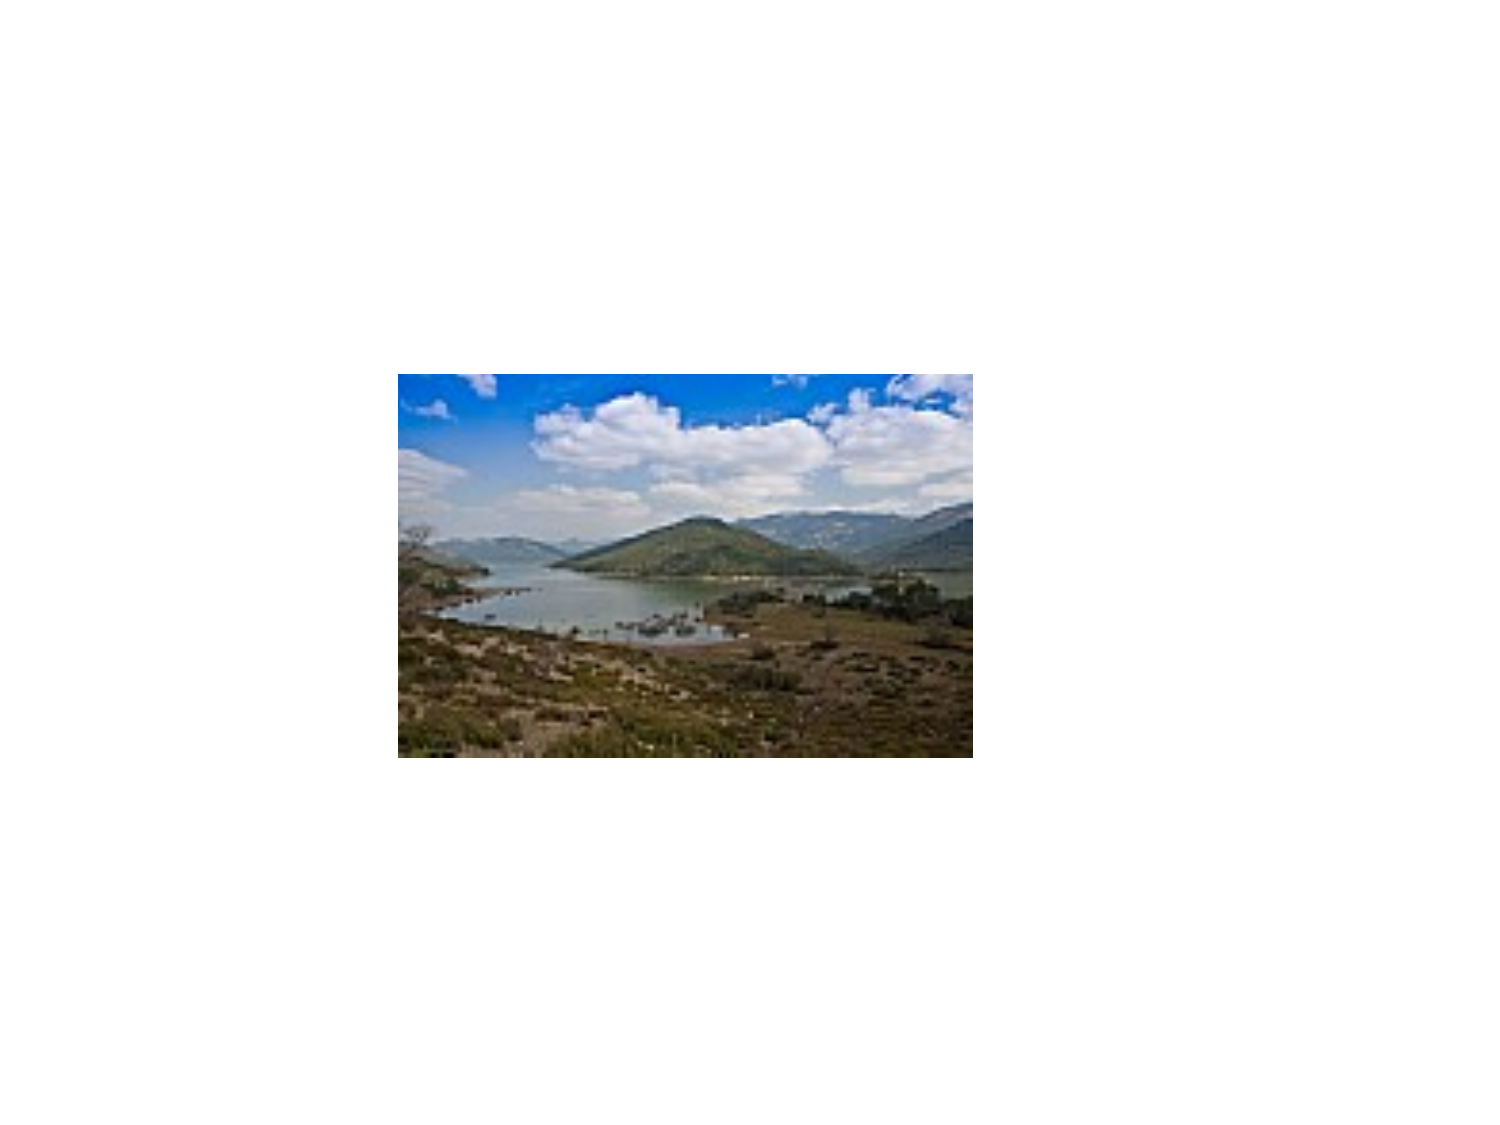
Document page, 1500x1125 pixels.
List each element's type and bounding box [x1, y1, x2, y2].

picture [398, 374, 973, 758]
